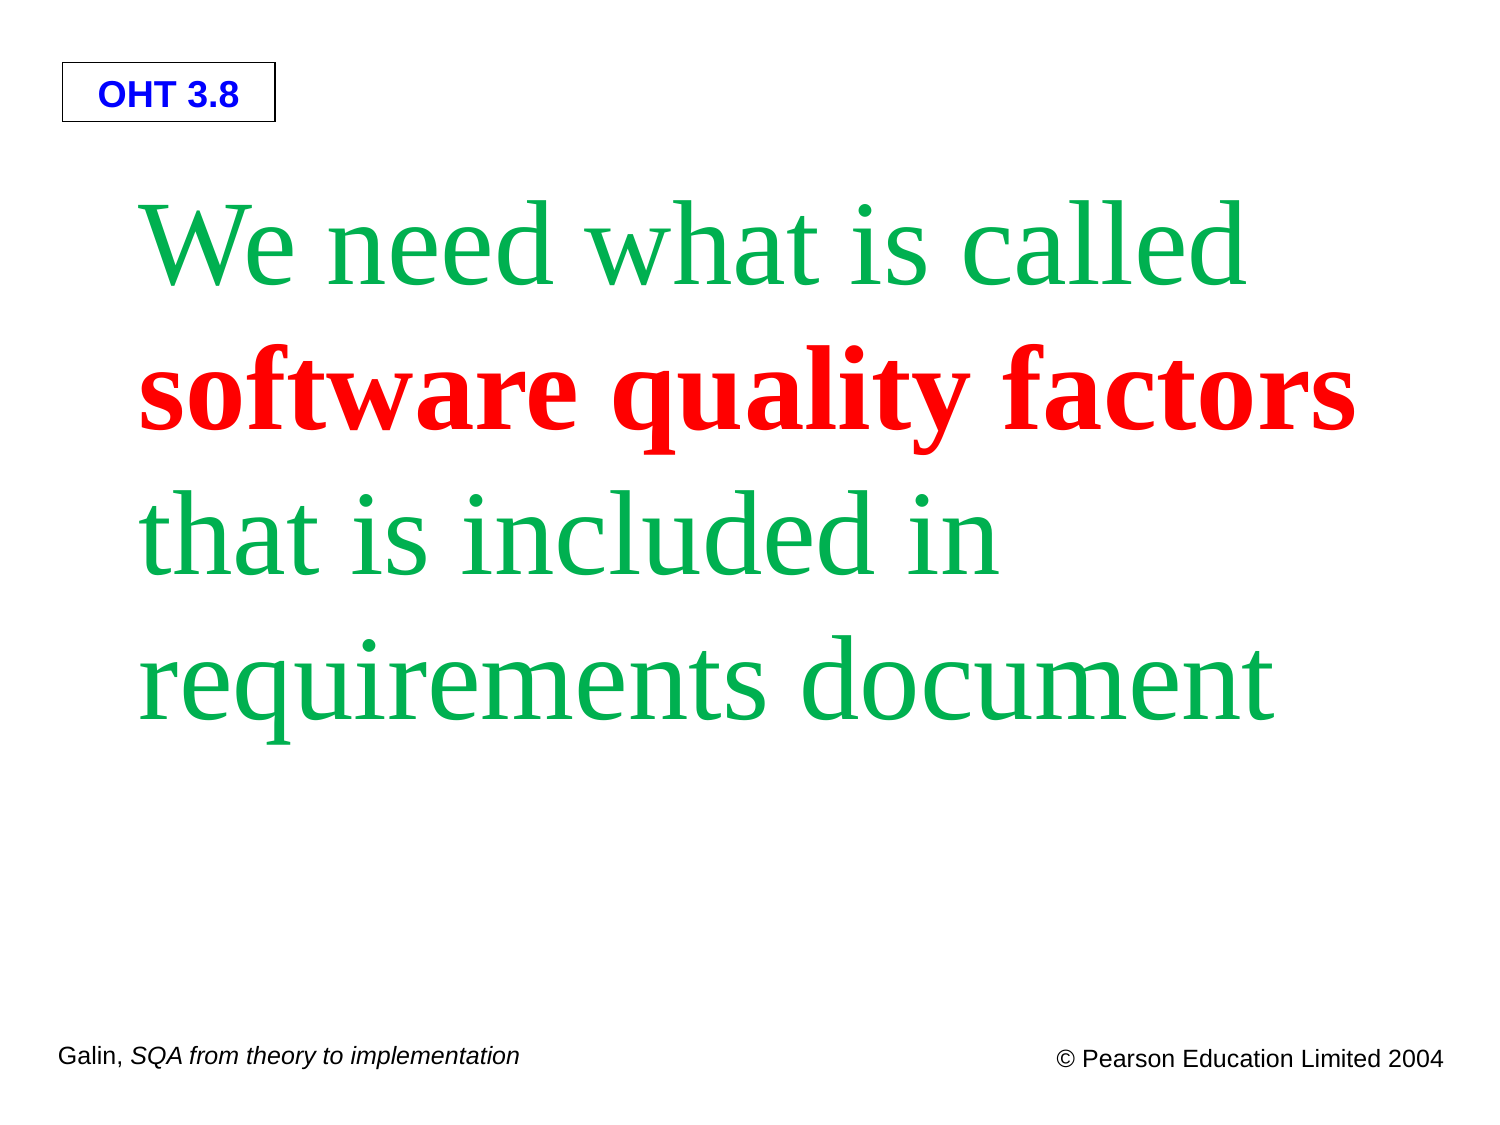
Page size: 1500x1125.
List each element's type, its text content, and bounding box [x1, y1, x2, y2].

list We need what is called software quality factors that is included in requirements document [123, 148, 1400, 752]
